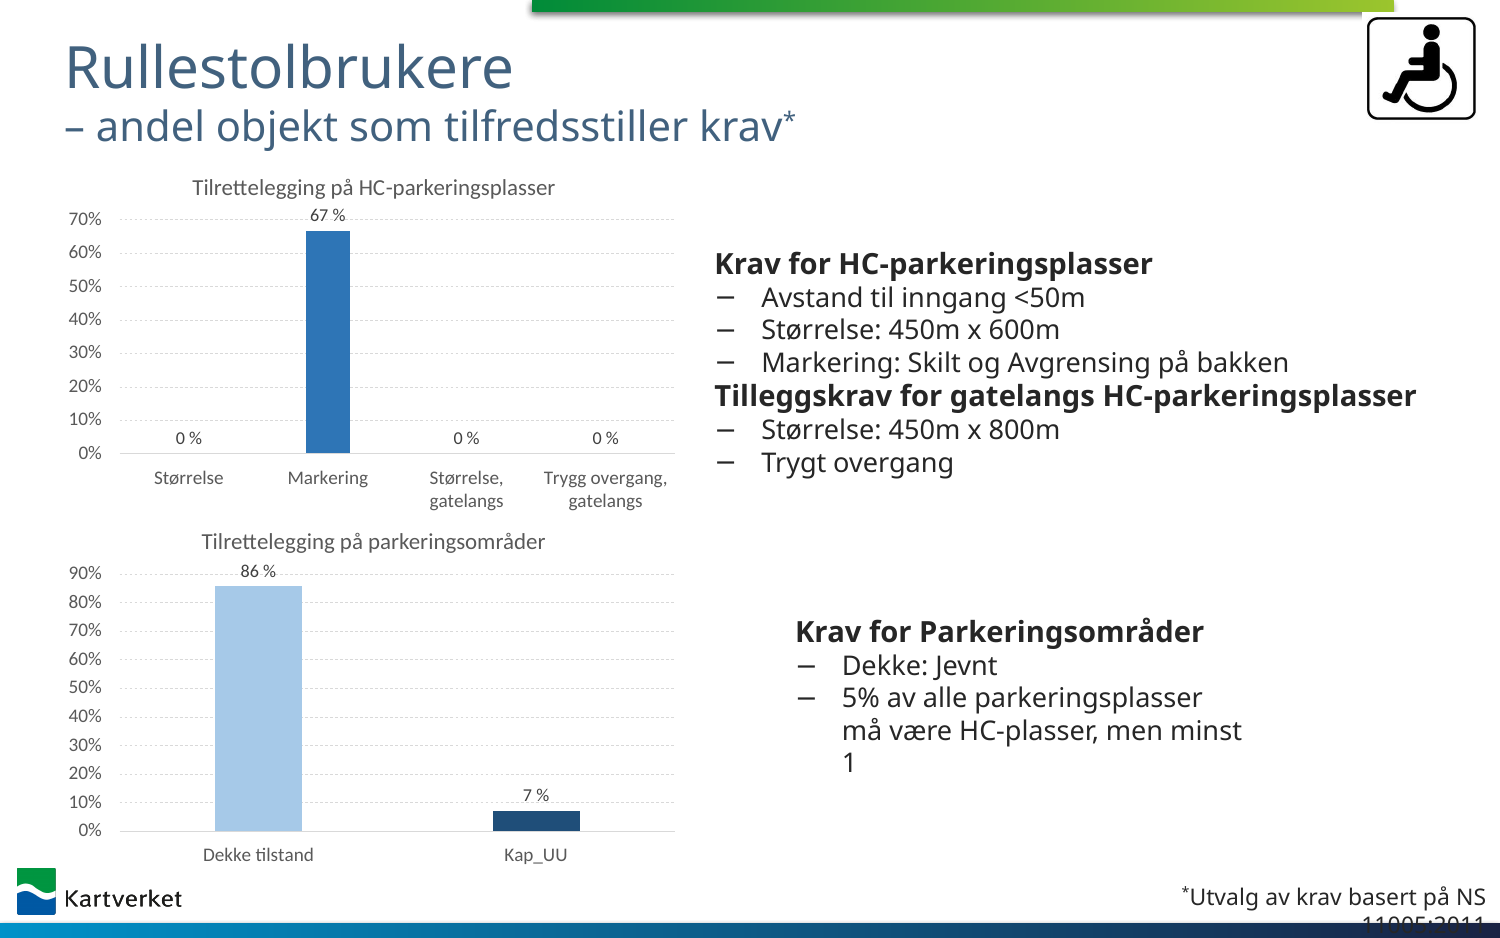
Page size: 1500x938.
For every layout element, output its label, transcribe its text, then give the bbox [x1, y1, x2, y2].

text_box Rullestolbrukere – andel objekt som tilfredsstiller krav* [49, 25, 1431, 158]
text_box *Utvalg av krav basert på NS 11005:2011 [1068, 873, 1500, 938]
text_box Krav for Parkeringsområder Dekke: Jevnt 5% av alle parkeringsplasser må være HC-plasser, men minst 1 [780, 605, 1261, 786]
picture [1362, 12, 1481, 126]
picture [62, 520, 686, 874]
picture [62, 166, 686, 519]
text_box Krav for HC-parkeringsplasser Avstand til inngang <50m Størrelse: 450m x 600m Markering: Skilt og Avgrensing på bakken Tilleggskrav for gatelangs HC-parkeringsplasser Størrelse: 450m x 800m Trygt overgang [699, 237, 1433, 485]
